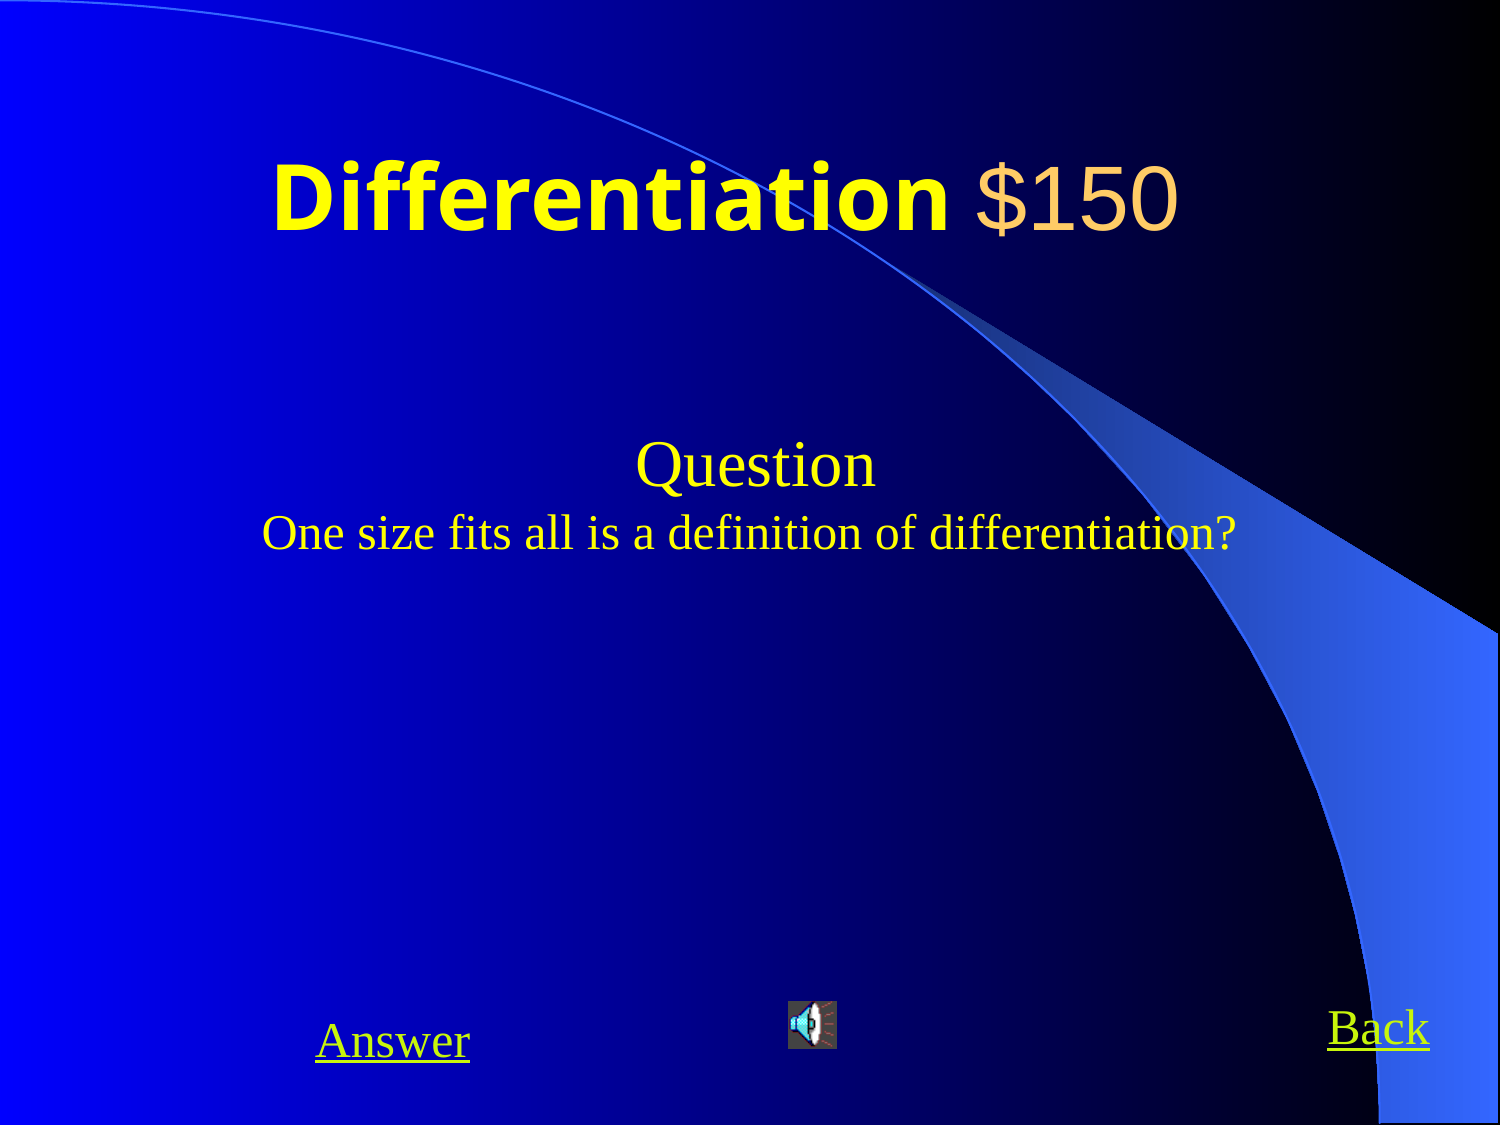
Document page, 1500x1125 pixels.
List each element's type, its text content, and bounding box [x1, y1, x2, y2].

title Differentiation $150 [87, 99, 1363, 288]
picture [787, 999, 838, 1051]
text_box Answer [300, 999, 625, 1075]
text_box Question One size fits all is a definition of differentiation? [99, 412, 1413, 568]
text_box Back [1312, 987, 1446, 1063]
